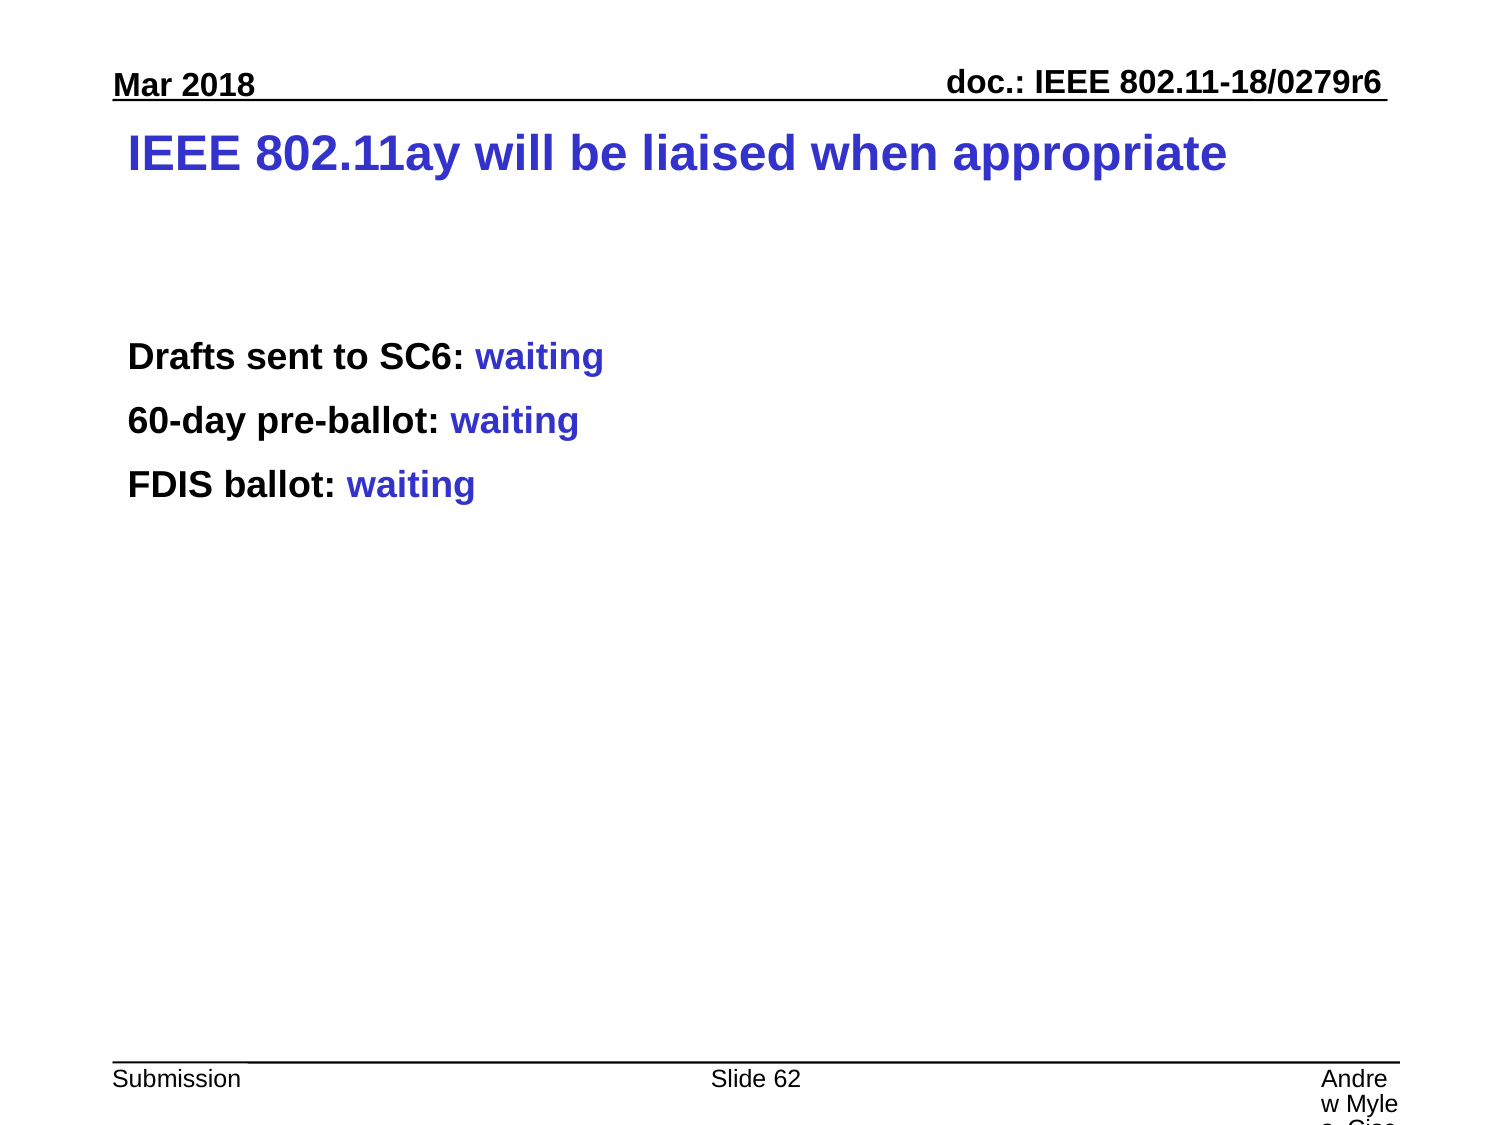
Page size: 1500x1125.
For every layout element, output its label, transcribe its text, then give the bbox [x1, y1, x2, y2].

footer Andrew Myles, Cisco [1320, 1061, 1402, 1093]
list Drafts sent to SC6: waiting 60-day pre-ballot: waiting FDIS ballot: waiting [112, 324, 1388, 1000]
title IEEE 802.11ay will be liaised when appropriate [112, 112, 1388, 288]
slide_number Slide 62 [709, 1061, 803, 1093]
